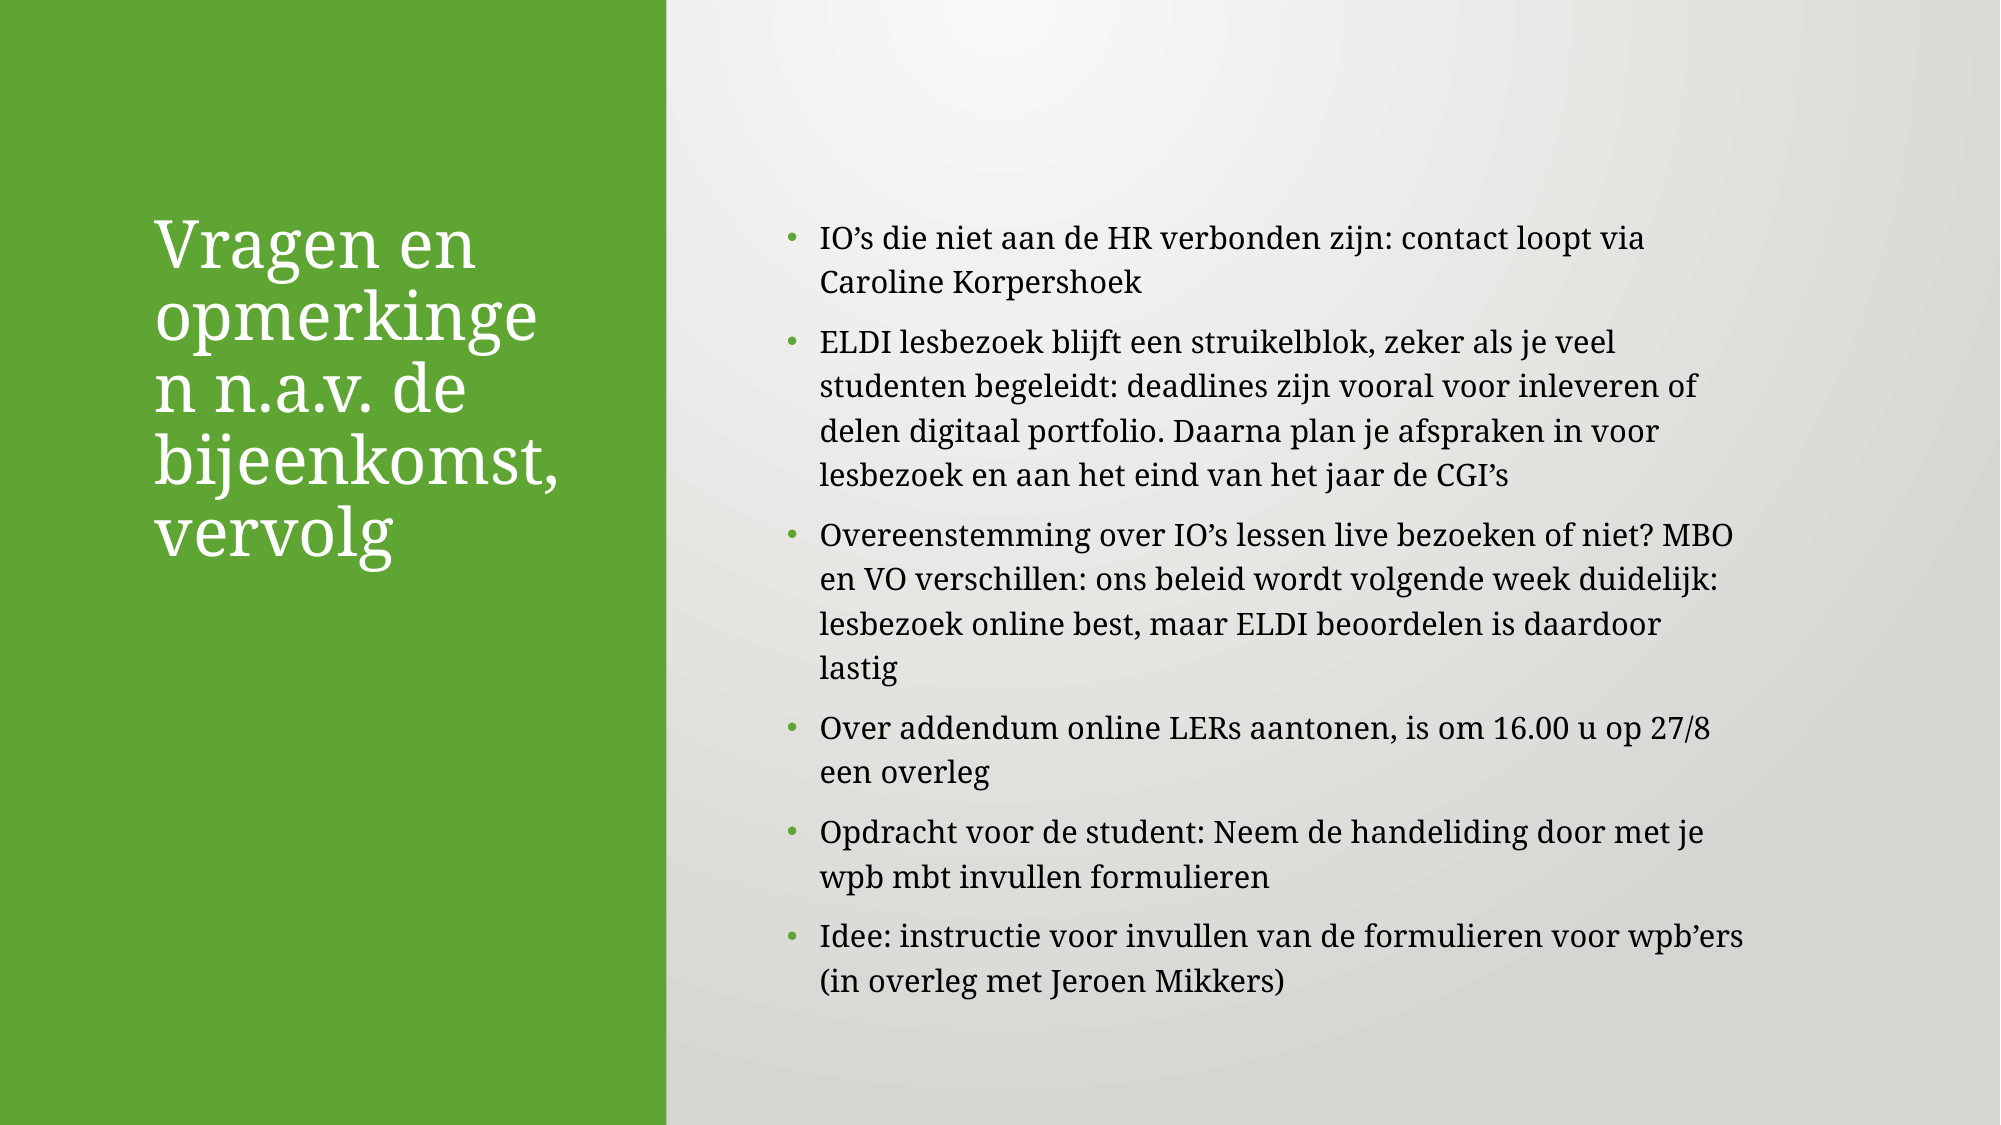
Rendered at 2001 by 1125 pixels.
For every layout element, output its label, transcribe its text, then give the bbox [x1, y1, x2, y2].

title Vragen en opmerkingen n.a.v. de bijeenkomst, vervolg [139, 203, 587, 956]
text_box [0, 0, 668, 1125]
list IO’s die niet aan de HR verbonden zijn: contact loopt via Caroline Korpershoek ELDI lesbezoek blijft een struikelblok, zeker als je veel studenten begeleidt: deadlines zijn vooral voor inleveren of delen digitaal portfolio. Daarna plan je afspraken in voor lesbezoek en aan het eind van het jaar de CGI’s Overeenstemming over IO’s lessen live bezoeken of niet? MBO en VO verschillen: ons beleid wordt volgende week duidelijk: lesbezoek online best, maar ELDI beoordelen is daardoor lastig Over addendum online LERs aantonen, is om 16.00 u op 27/8 een overleg Opdracht voor de student: Neem de handeliding door met je wpb mbt invullen formulieren Idee: instructie voor invullen van de formulieren voor wpb’ers (in overleg met Jeroen Mikkers) [771, 203, 1762, 1010]
text_box [668, 0, 2000, 1125]
